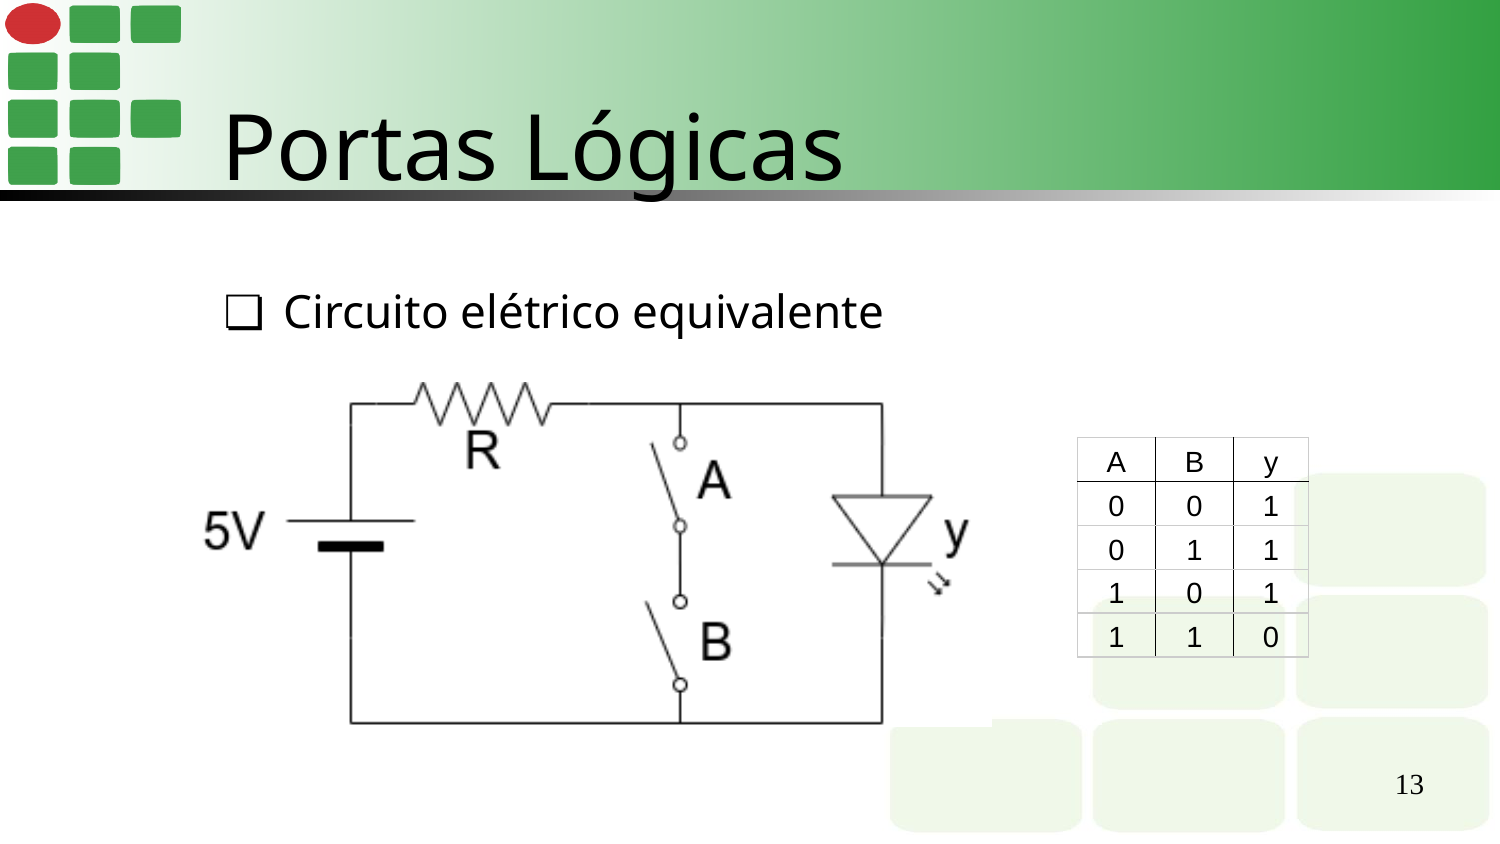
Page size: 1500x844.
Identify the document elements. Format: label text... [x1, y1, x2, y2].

table_cell 1 [1156, 614, 1233, 656]
table_cell 1 [1234, 570, 1308, 612]
table_cell 1 [1234, 482, 1308, 525]
table_header A [1078, 438, 1155, 481]
table_header y [1234, 438, 1308, 481]
table_header B [1156, 438, 1233, 481]
table_cell 0 [1078, 482, 1155, 525]
table_cell 1 [1078, 614, 1155, 656]
picture [5, 3, 181, 185]
slide_number ‹#› [1075, 768, 1425, 827]
table_cell 0 [1078, 526, 1155, 569]
picture [191, 382, 1495, 835]
table_cell 0 [1234, 614, 1308, 656]
table_cell 1 [1234, 526, 1308, 569]
table_cell 0 [1156, 482, 1233, 525]
table_cell 1 [1156, 526, 1233, 569]
table_cell 0 [1156, 570, 1233, 612]
text_box Portas Lógicas [206, 26, 1468, 207]
table_cell 1 [1078, 570, 1155, 612]
text_box Circuito elétrico equivalente [193, 248, 1469, 333]
